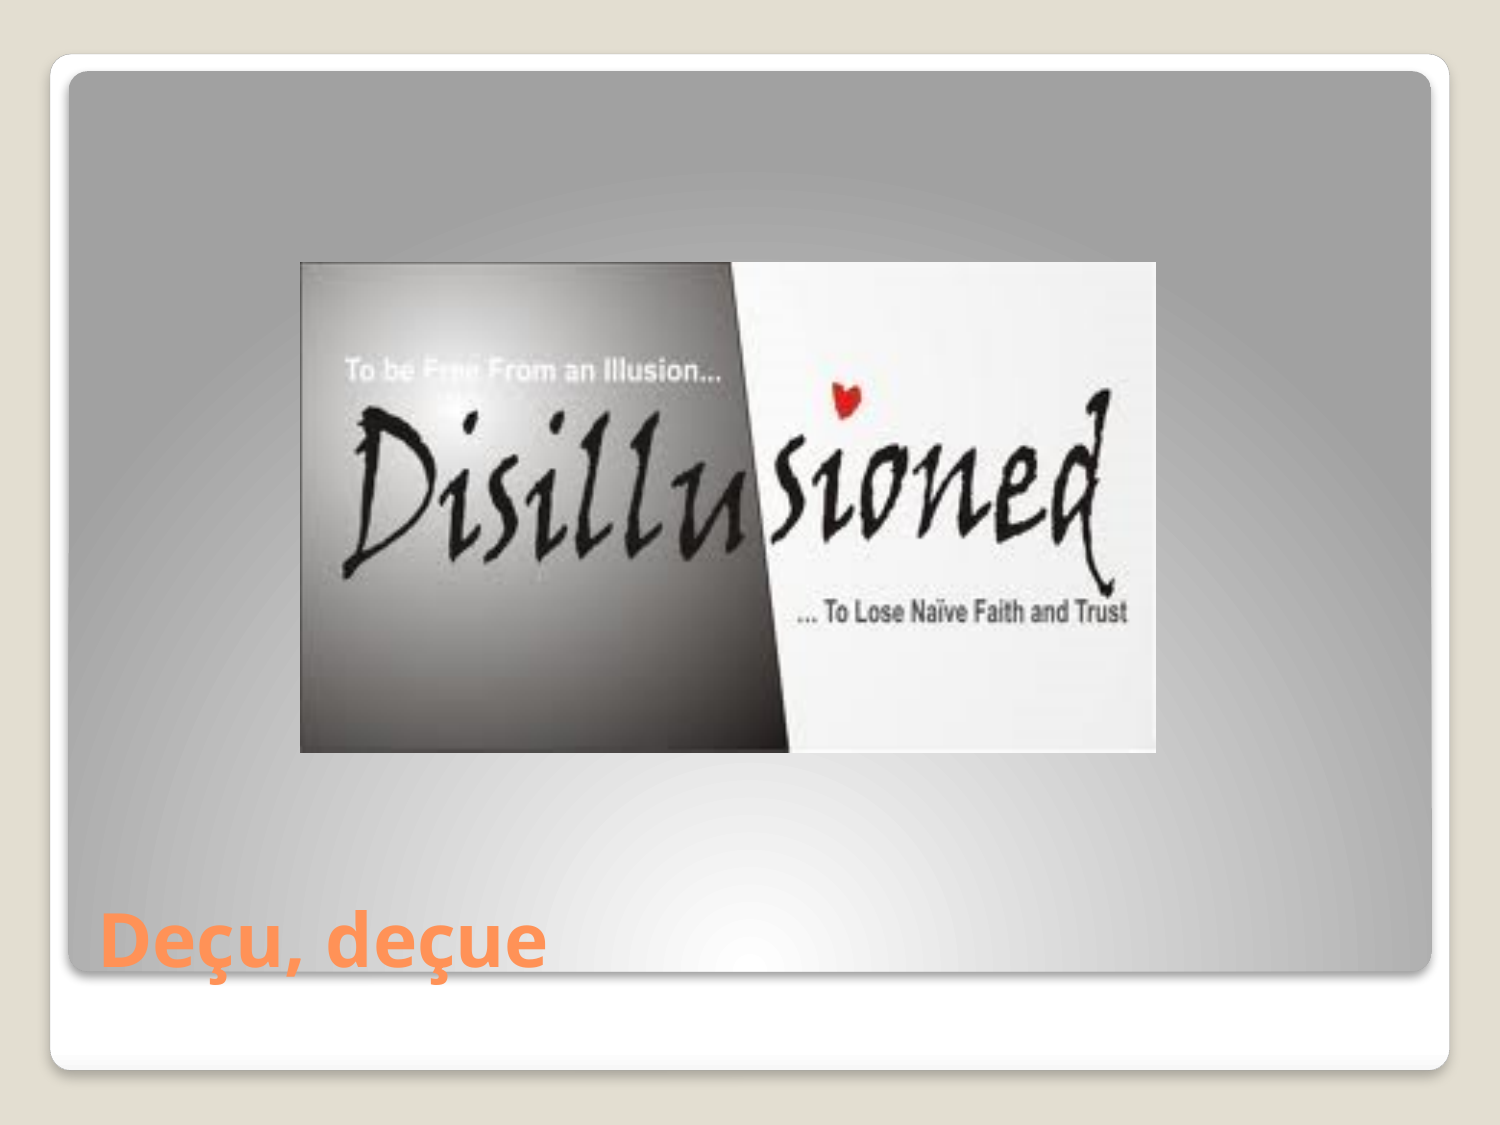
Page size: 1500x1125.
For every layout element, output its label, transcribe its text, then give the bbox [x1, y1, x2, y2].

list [299, 262, 1156, 753]
title Deçu, deçue [82, 817, 1425, 990]
